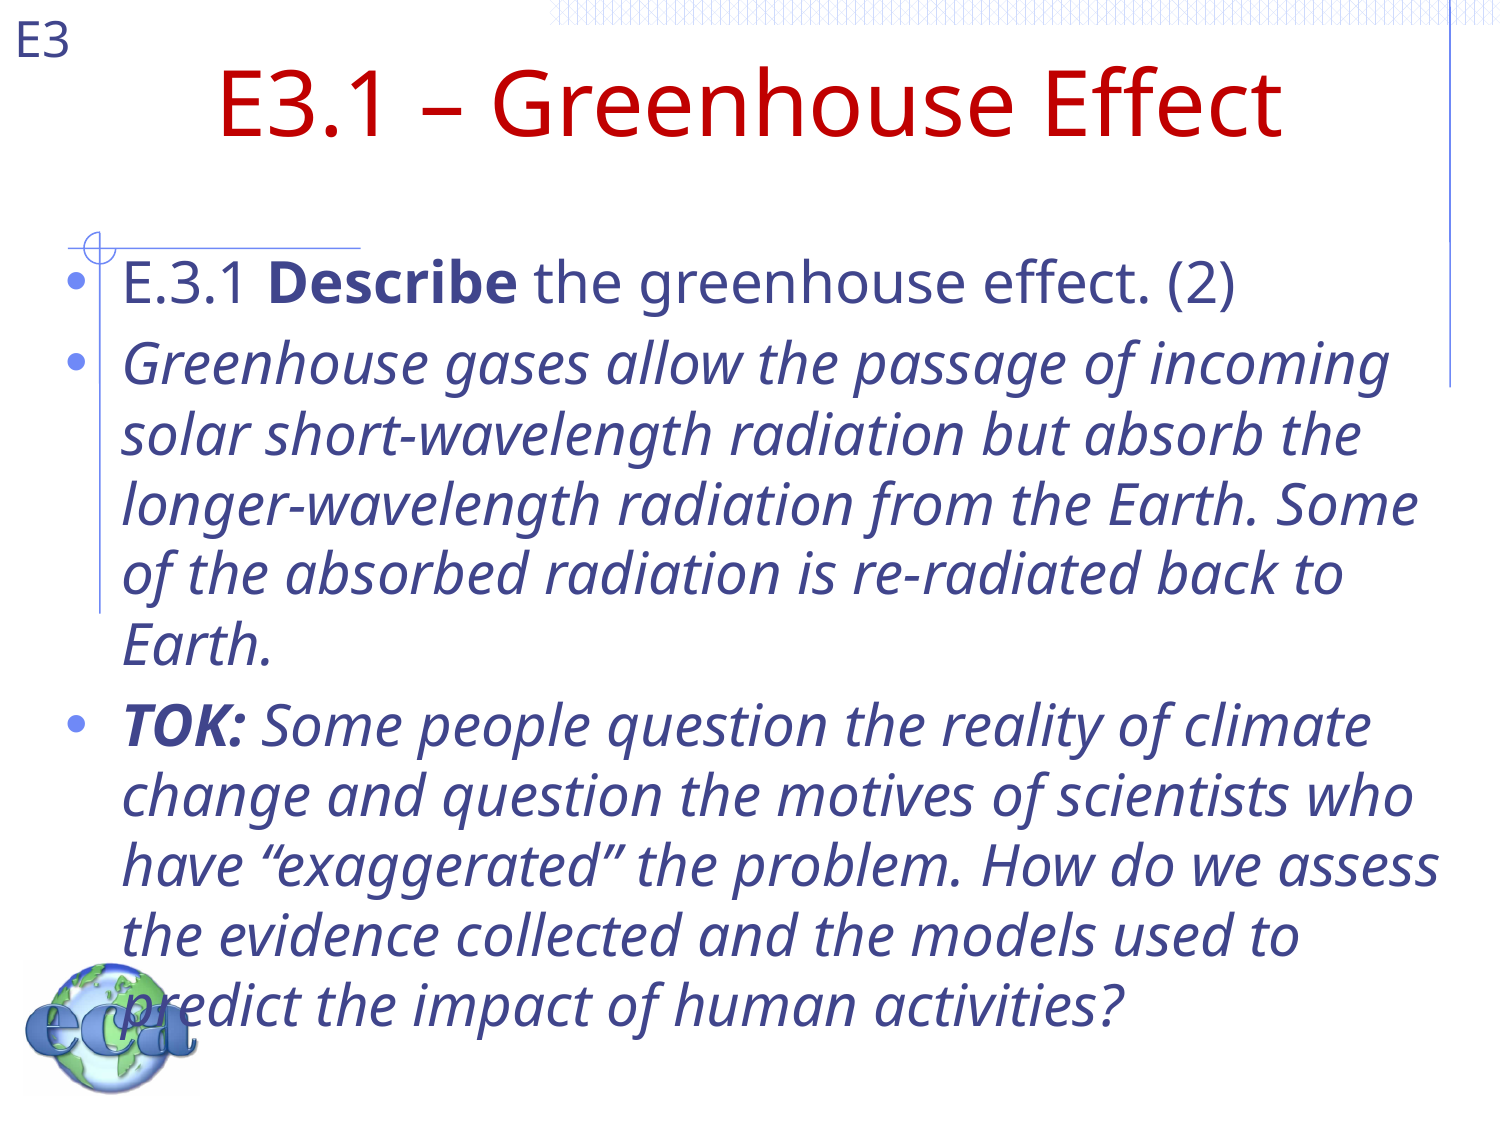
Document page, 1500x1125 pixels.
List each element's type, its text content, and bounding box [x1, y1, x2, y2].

list E.3.1 Describe the greenhouse effect. (2) Greenhouse gases allow the passage of incoming solar short-wavelength radiation but absorb the longer-wavelength radiation from the Earth. Some of the absorbed radiation is re-radiated back to Earth. TOK: Some people question the reality of climate change and question the motives of scientists who have “exaggerated” the problem. How do we assess the evidence collected and the models used to predict the impact of human activities? [49, 237, 1463, 976]
picture [23, 960, 200, 1096]
title E3.1 – Greenhouse Effect [37, 24, 1463, 163]
